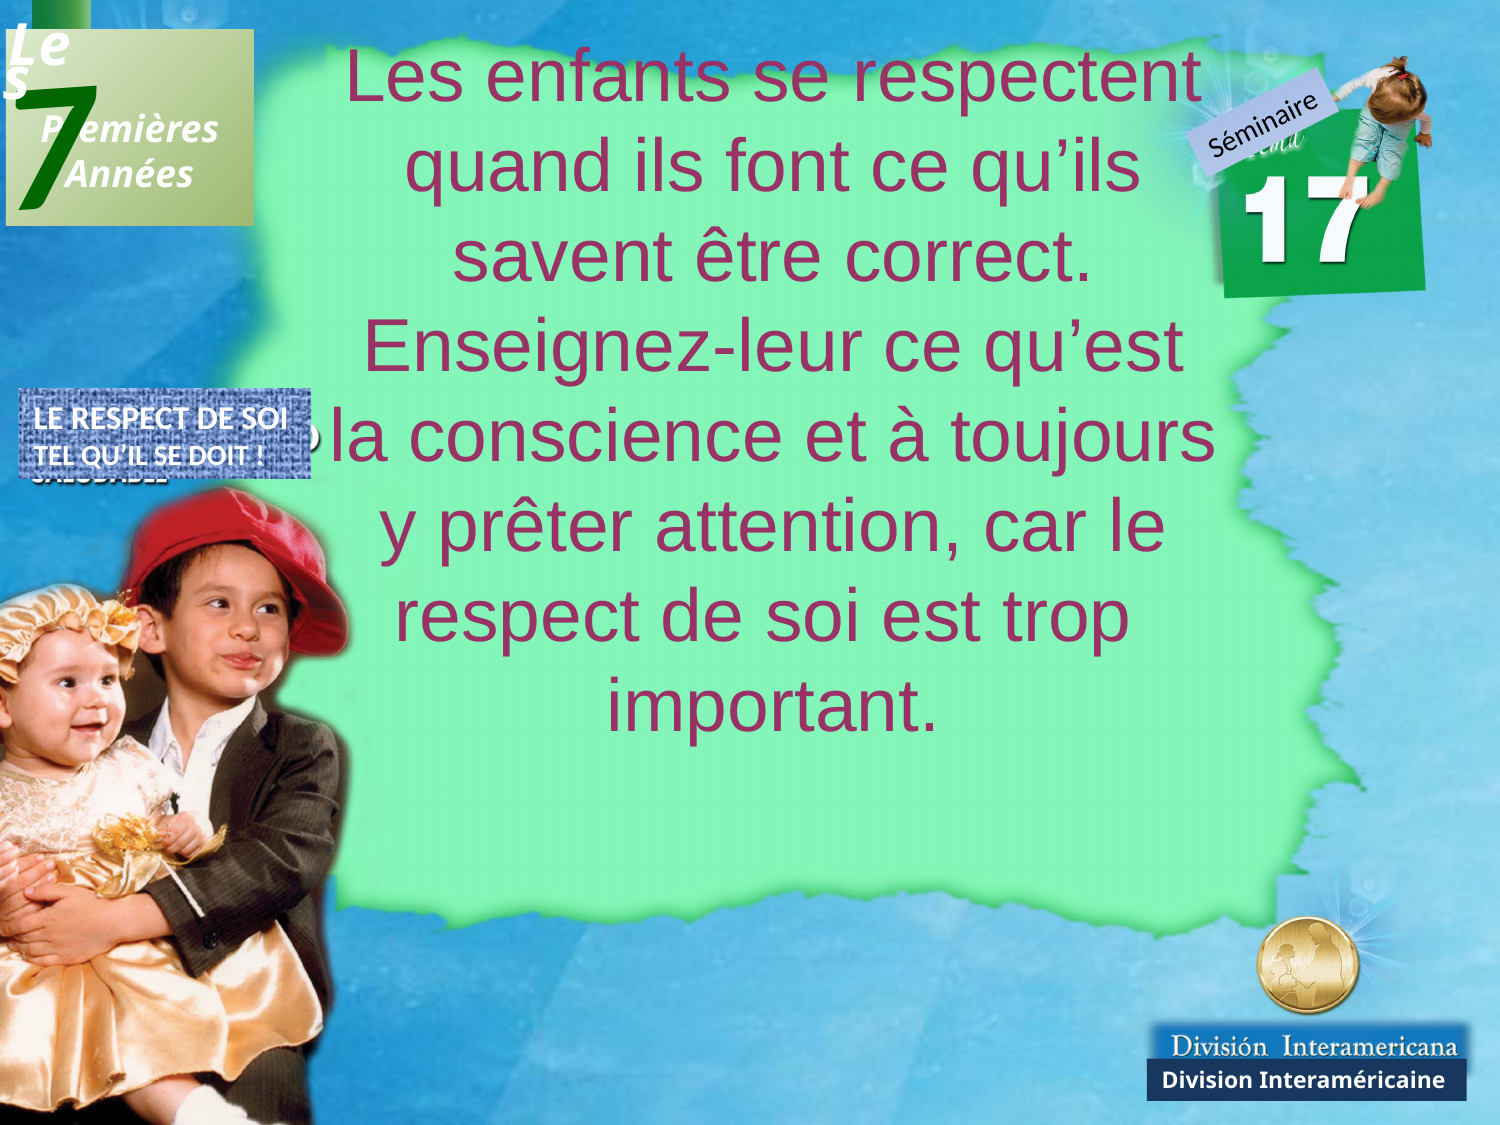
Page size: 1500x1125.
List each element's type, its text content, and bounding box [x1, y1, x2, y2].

text_box LE RESPECT DE SOI TEL QU’IL SE DOIT ! [18, 388, 312, 479]
text_box Les enfants se respectent quand ils font ce qu’ils savent être correct. Enseignez-leur ce qu’est la conscience et à toujours y prêter attention, car le respect de soi est trop important. [312, 19, 1235, 754]
picture [0, 0, 1500, 1125]
text_box Séminaire [1184, 66, 1340, 178]
text_box Division Interaméricaine [1146, 1058, 1467, 1101]
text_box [0, 17, 255, 256]
